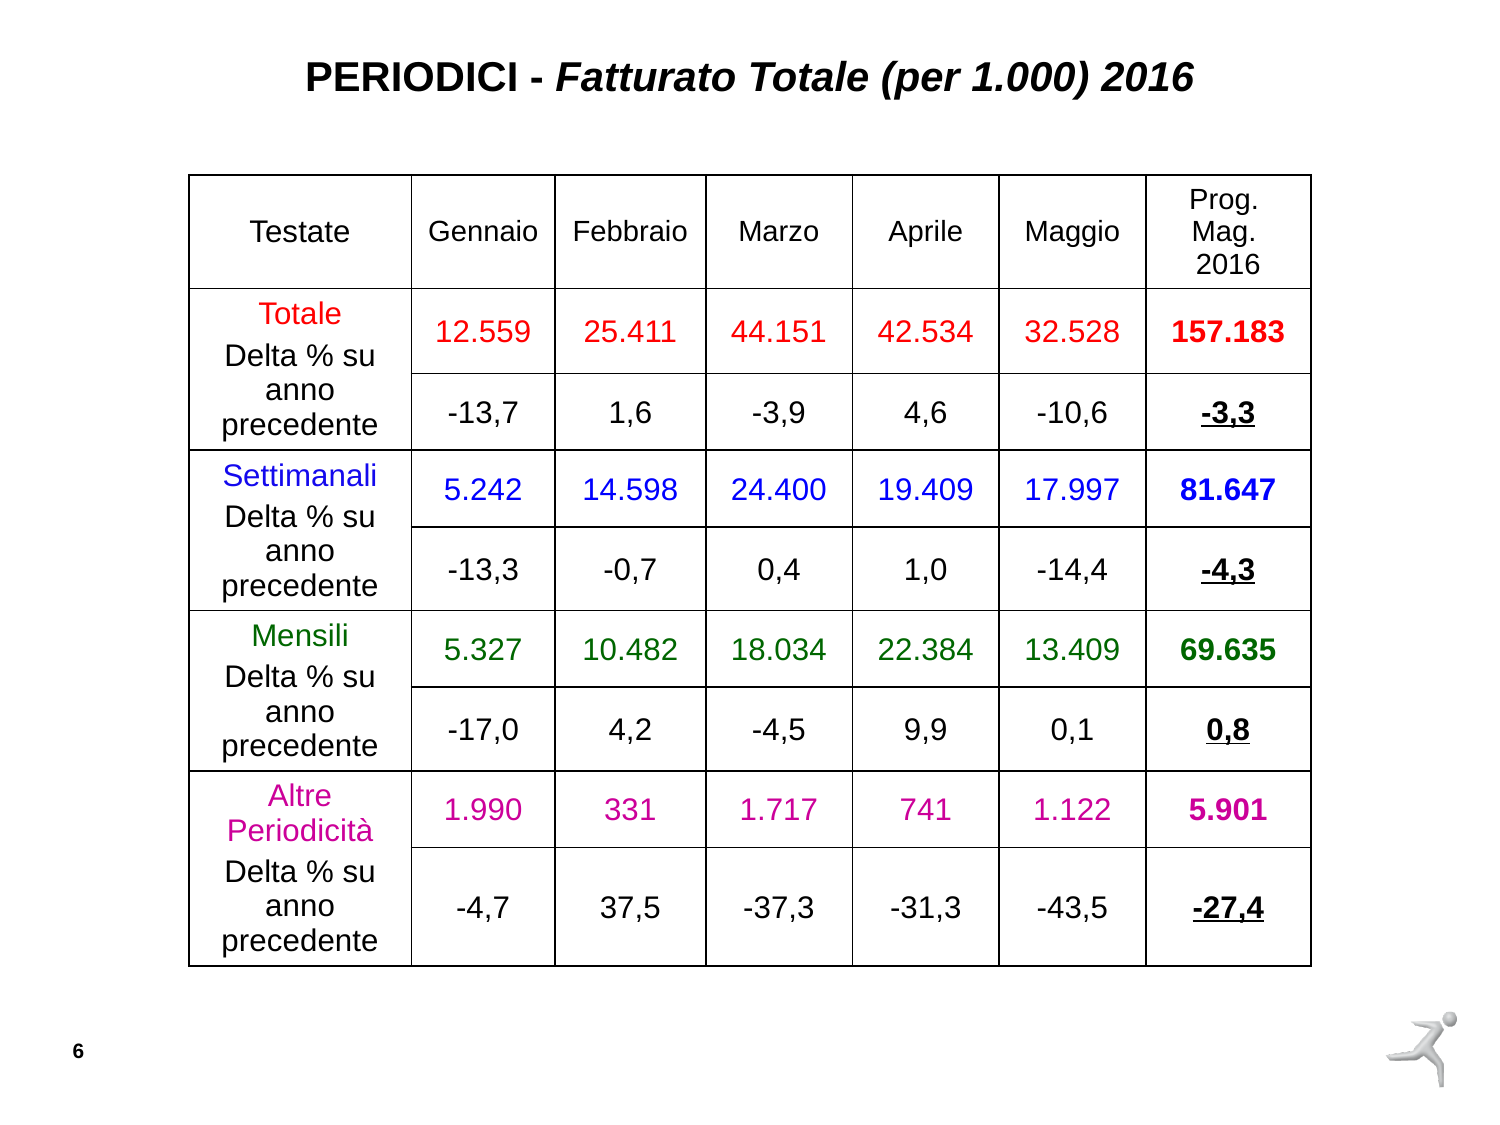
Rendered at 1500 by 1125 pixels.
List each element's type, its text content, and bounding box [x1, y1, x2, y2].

table_header Gennaio [412, 176, 554, 288]
table_header Febbraio [556, 176, 705, 288]
table_cell Settimanali Delta % su anno precedente [190, 451, 411, 610]
table_header Marzo [707, 176, 852, 288]
table_header Testate [190, 176, 411, 288]
text_box [274, 512, 413, 556]
table_cell 157.183 [1147, 289, 1310, 373]
table_cell 10.482 [556, 611, 705, 686]
table_cell 81.647 [1147, 451, 1310, 526]
table_cell -3,3 [1147, 374, 1310, 449]
table_header Aprile [853, 176, 998, 288]
table_cell 12.559 [412, 289, 554, 373]
table_header Maggio [1000, 176, 1145, 288]
table_cell -43,5 [1000, 848, 1145, 965]
table_cell 4,2 [556, 688, 705, 770]
table_cell -31,3 [853, 848, 998, 965]
table_cell -17,0 [412, 688, 554, 770]
table_cell -0,7 [556, 528, 705, 610]
table_cell 5.327 [412, 611, 554, 686]
table_cell -14,4 [1000, 528, 1145, 610]
table_cell 0,8 [1147, 688, 1310, 770]
table_cell 42.534 [853, 289, 998, 373]
table_cell 44.151 [707, 289, 852, 373]
table_cell -3,9 [707, 374, 852, 449]
table_cell -13,3 [412, 528, 554, 610]
table_cell 24.400 [707, 451, 852, 526]
table_cell 0,1 [1000, 688, 1145, 770]
table_cell 5.901 [1147, 772, 1310, 847]
table_cell 0,4 [707, 528, 852, 610]
table_cell 32.528 [1000, 289, 1145, 373]
table_cell -4,7 [412, 848, 554, 965]
table_cell 1.122 [1000, 772, 1145, 847]
text_box PERIODICI - Fatturato Totale (per 1.000) 2016 [0, 42, 1500, 108]
table_cell Totale Delta % su anno precedente [190, 289, 411, 449]
table_cell 1.717 [707, 772, 852, 847]
table_cell 37,5 [556, 848, 705, 965]
table_cell 741 [853, 772, 998, 847]
table_cell 13.409 [1000, 611, 1145, 686]
table_cell 17.997 [1000, 451, 1145, 526]
table_cell 19.409 [853, 451, 998, 526]
text_box [643, 42, 674, 86]
picture [1366, 990, 1476, 1109]
table_cell -27,4 [1147, 848, 1310, 965]
table_cell 69.635 [1147, 611, 1310, 686]
table_cell 1.990 [412, 772, 554, 847]
table_cell 9,9 [853, 688, 998, 770]
table_cell 1,6 [556, 374, 705, 449]
table_cell 18.034 [707, 611, 852, 686]
table_cell 331 [556, 772, 705, 847]
table_cell -4,5 [707, 688, 852, 770]
table_cell -4,3 [1147, 528, 1310, 610]
table_cell Mensili Delta % su anno precedente [190, 611, 411, 770]
table_cell -13,7 [412, 374, 554, 449]
table_cell -10,6 [1000, 374, 1145, 449]
table_cell Altre Periodicità Delta % su anno precedente [190, 772, 411, 965]
table_header Prog. Mag. 2016 [1147, 176, 1310, 288]
table_cell 25.411 [556, 289, 705, 373]
table_cell -37,3 [707, 848, 852, 965]
table_cell 14.598 [556, 451, 705, 526]
table_cell 5.242 [412, 451, 554, 526]
table_cell 4,6 [853, 374, 998, 449]
table_cell 22.384 [853, 611, 998, 686]
table_cell 1,0 [853, 528, 998, 610]
